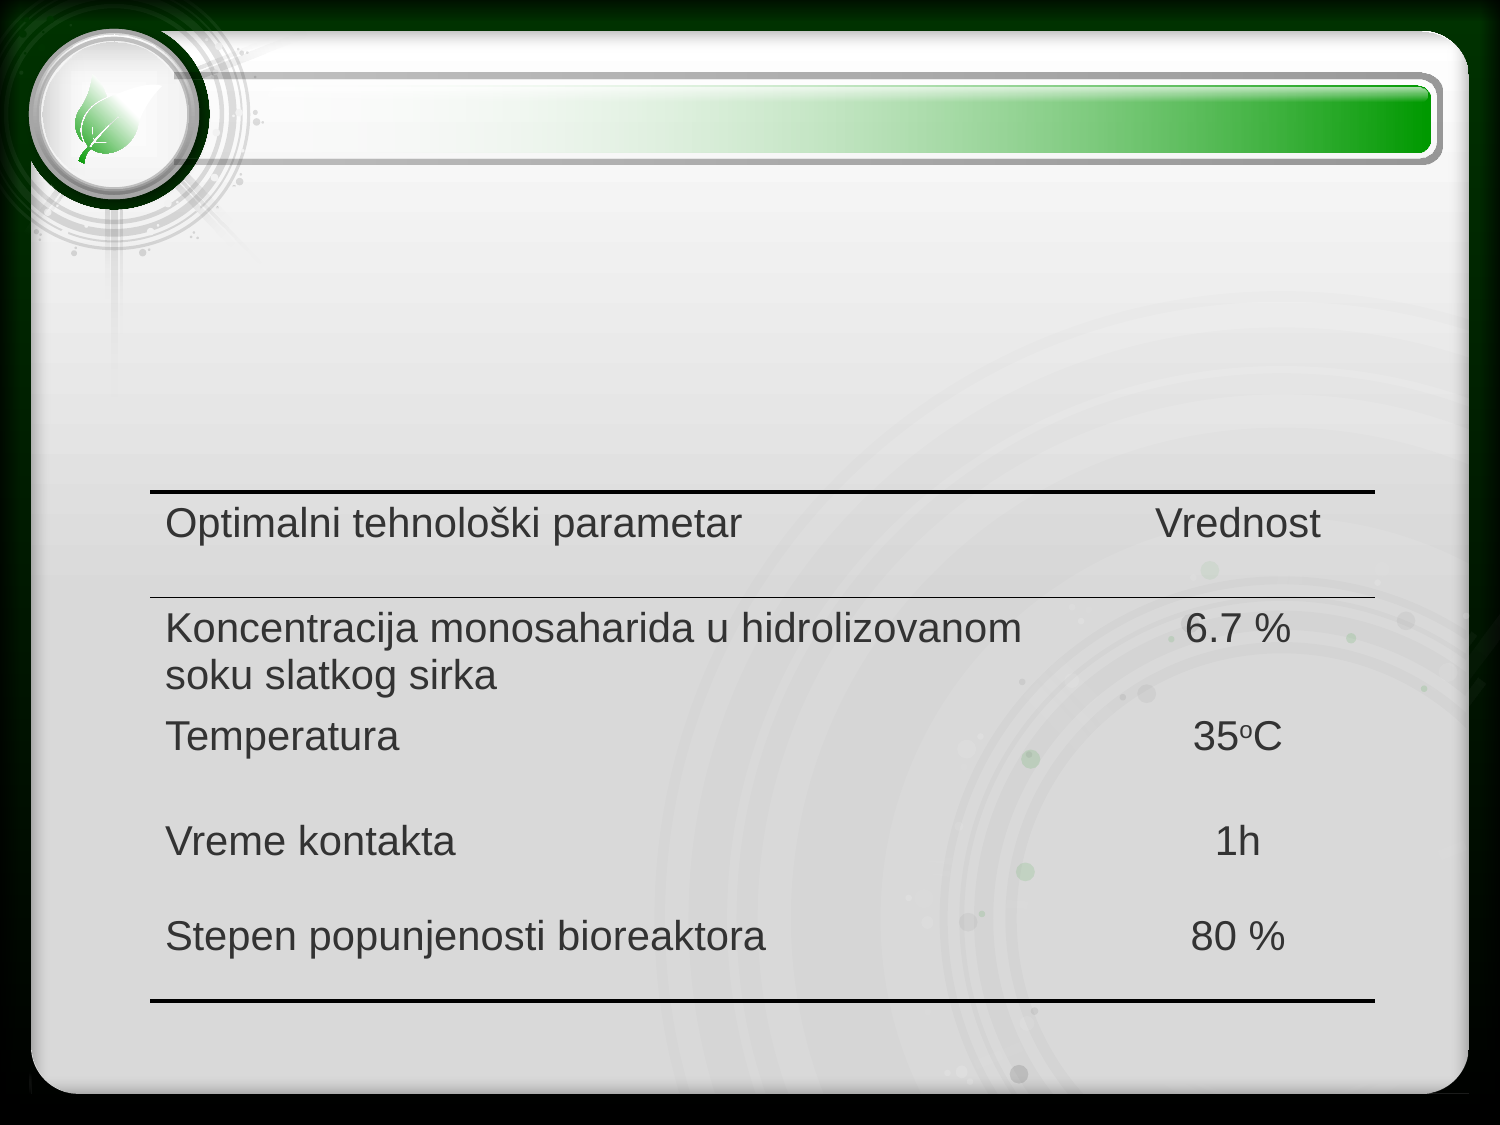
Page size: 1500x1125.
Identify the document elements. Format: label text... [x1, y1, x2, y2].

table_cell Stepen popunjenosti bioreaktora [150, 906, 1101, 999]
table_cell Temperatura [150, 705, 1101, 810]
table_cell 6.7 % [1101, 598, 1375, 705]
table_cell 80 % [1101, 906, 1375, 999]
table_cell Vreme kontakta [150, 810, 1101, 906]
table_header Optimalni tehnološki parametar [150, 494, 1101, 597]
table_cell 35oC [1101, 705, 1375, 810]
table_header Vrednost [1101, 494, 1375, 597]
table_cell 1h [1101, 810, 1375, 906]
table_cell Koncentracija monosaharida u hidrolizovanom soku slatkog sirka [150, 598, 1101, 705]
